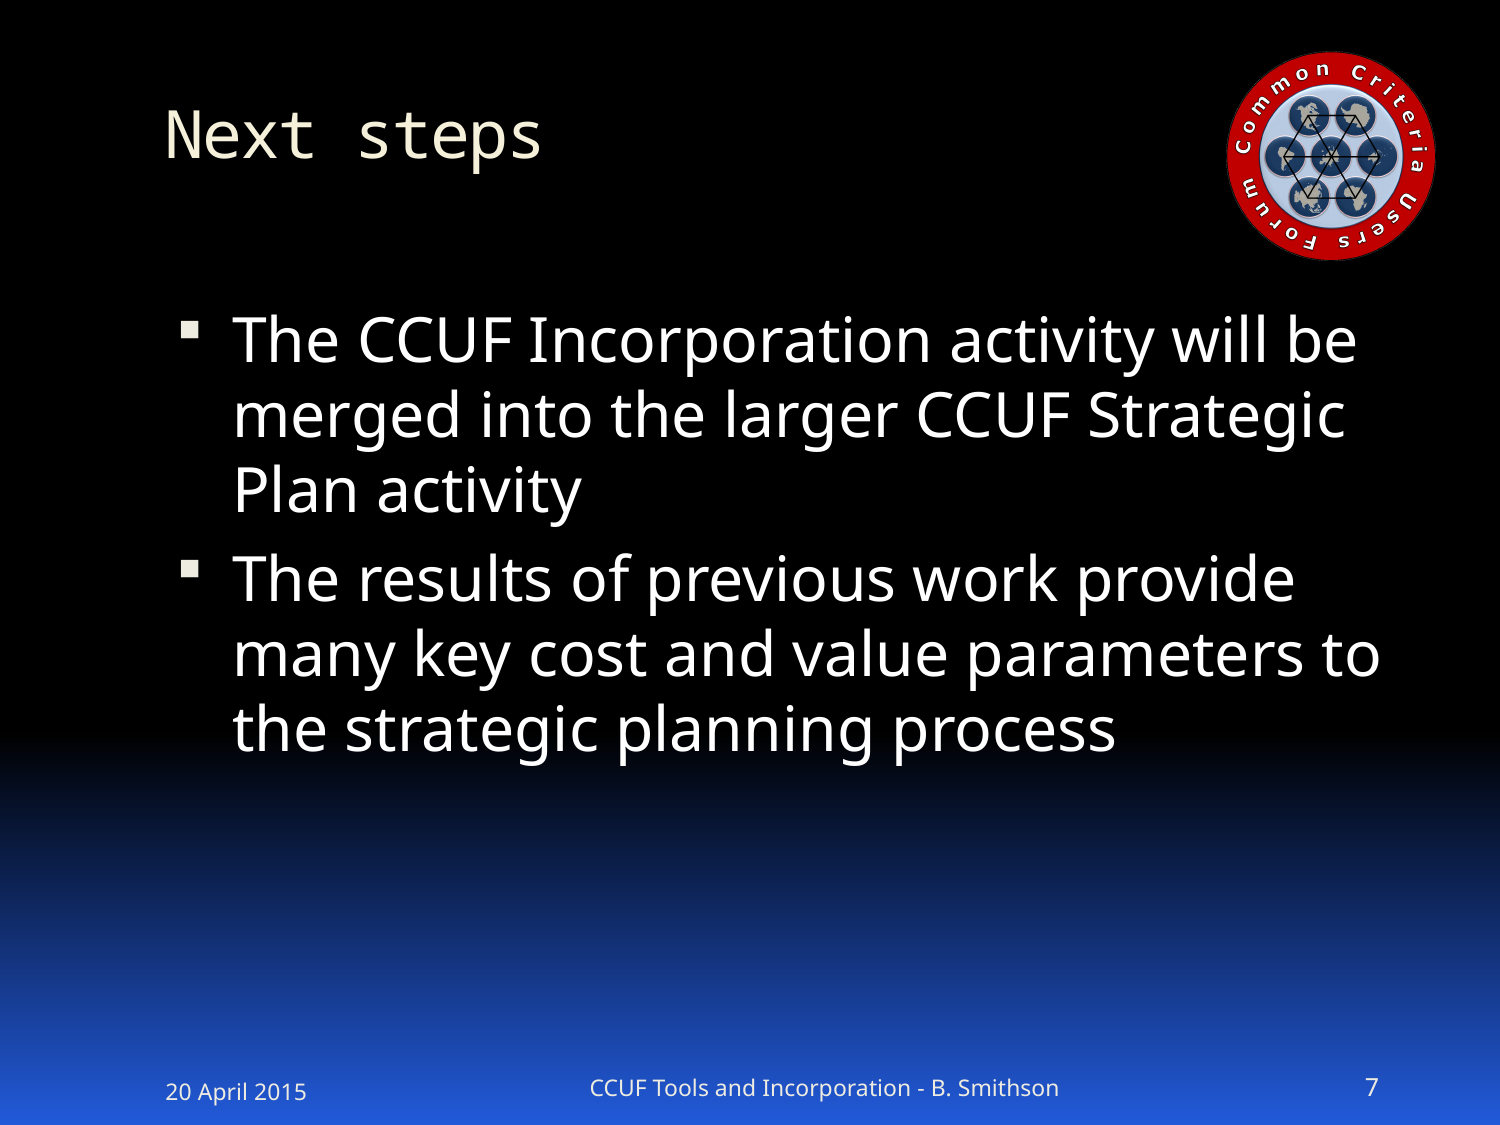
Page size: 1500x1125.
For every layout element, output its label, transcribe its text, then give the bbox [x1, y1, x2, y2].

footer CCUF Tools and Incorporation - B. Smithson [412, 1052, 1238, 1113]
picture [1224, 49, 1438, 263]
list The CCUF Incorporation activity will be merged into the larger CCUF Strategic Plan activity The results of previous work provide many key cost and value parameters to the strategic planning process [150, 292, 1425, 1043]
slide_number 7 [1350, 1052, 1425, 1113]
title Next steps [150, 83, 1225, 234]
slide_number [150, 1052, 395, 1113]
